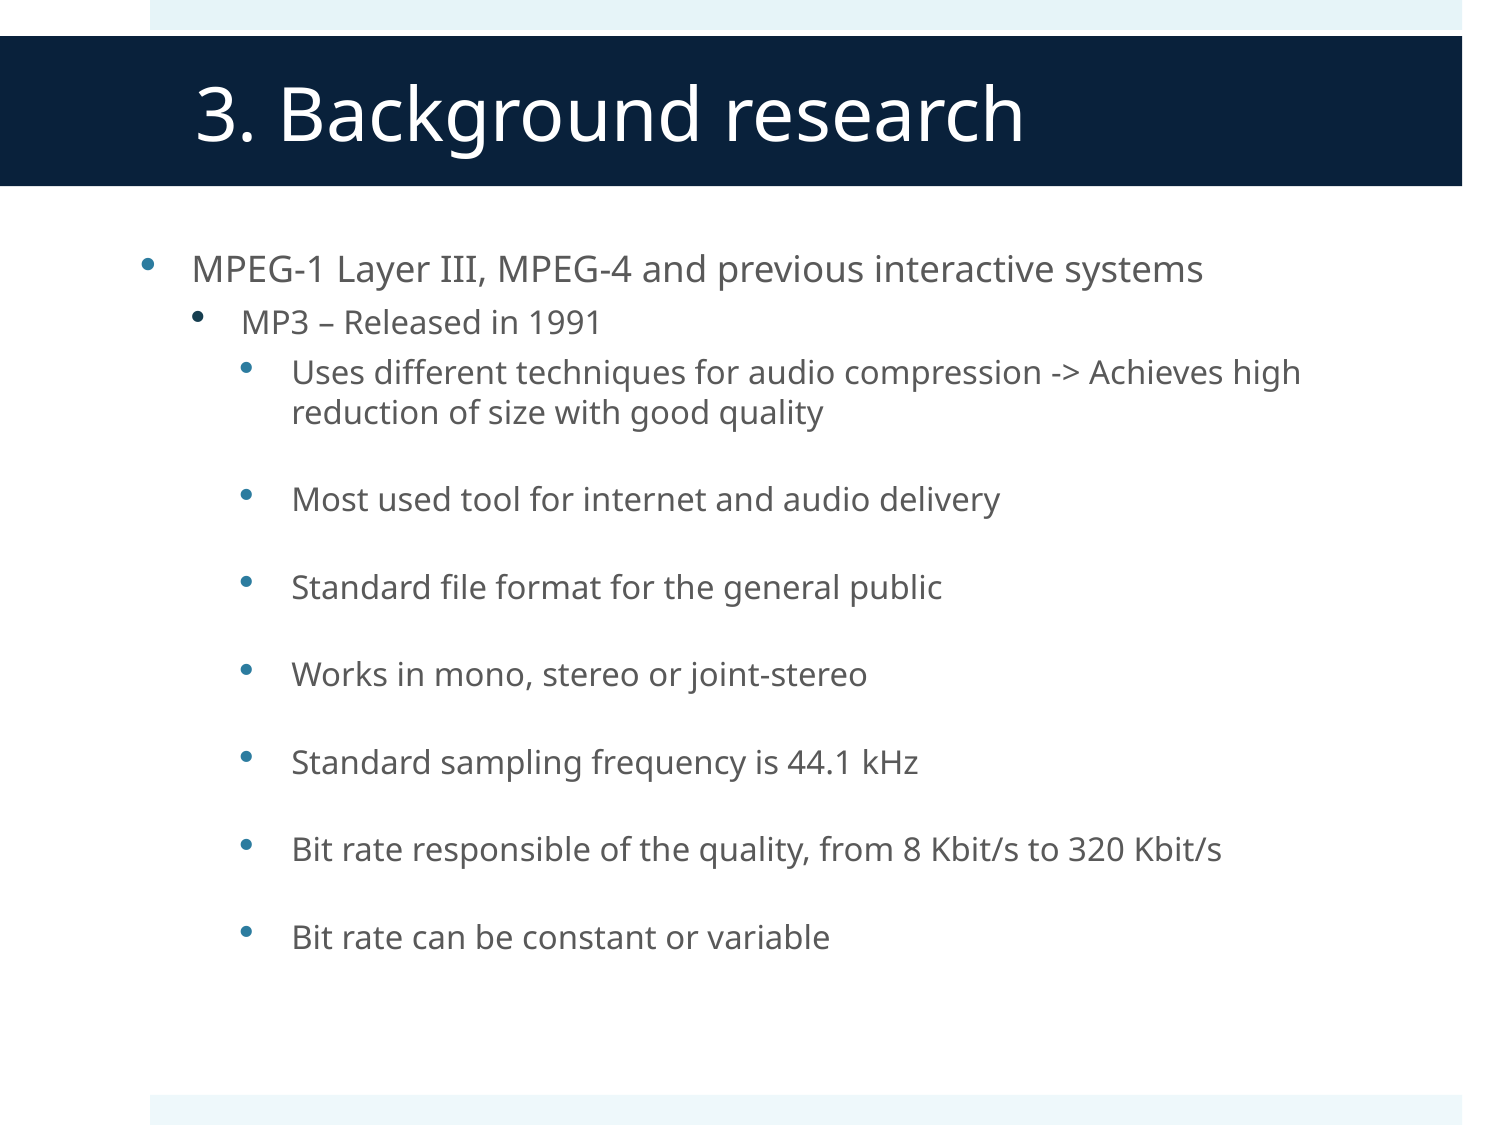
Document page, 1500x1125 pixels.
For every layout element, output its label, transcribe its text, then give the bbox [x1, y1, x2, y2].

list MPEG-1 Layer III, MPEG-4 and previous interactive systems MP3 – Released in 1991 Uses different techniques for audio compression -> Achieves high reduction of size with good quality Most used tool for internet and audio delivery Standard file format for the general public Works in mono, stereo or joint-stereo Standard sampling frequency is 44.1 kHz Bit rate responsible of the quality, from 8 Kbit/s to 320 Kbit/s Bit rate can be constant or variable [126, 238, 1407, 972]
title 3. Background research [0, 36, 1463, 187]
